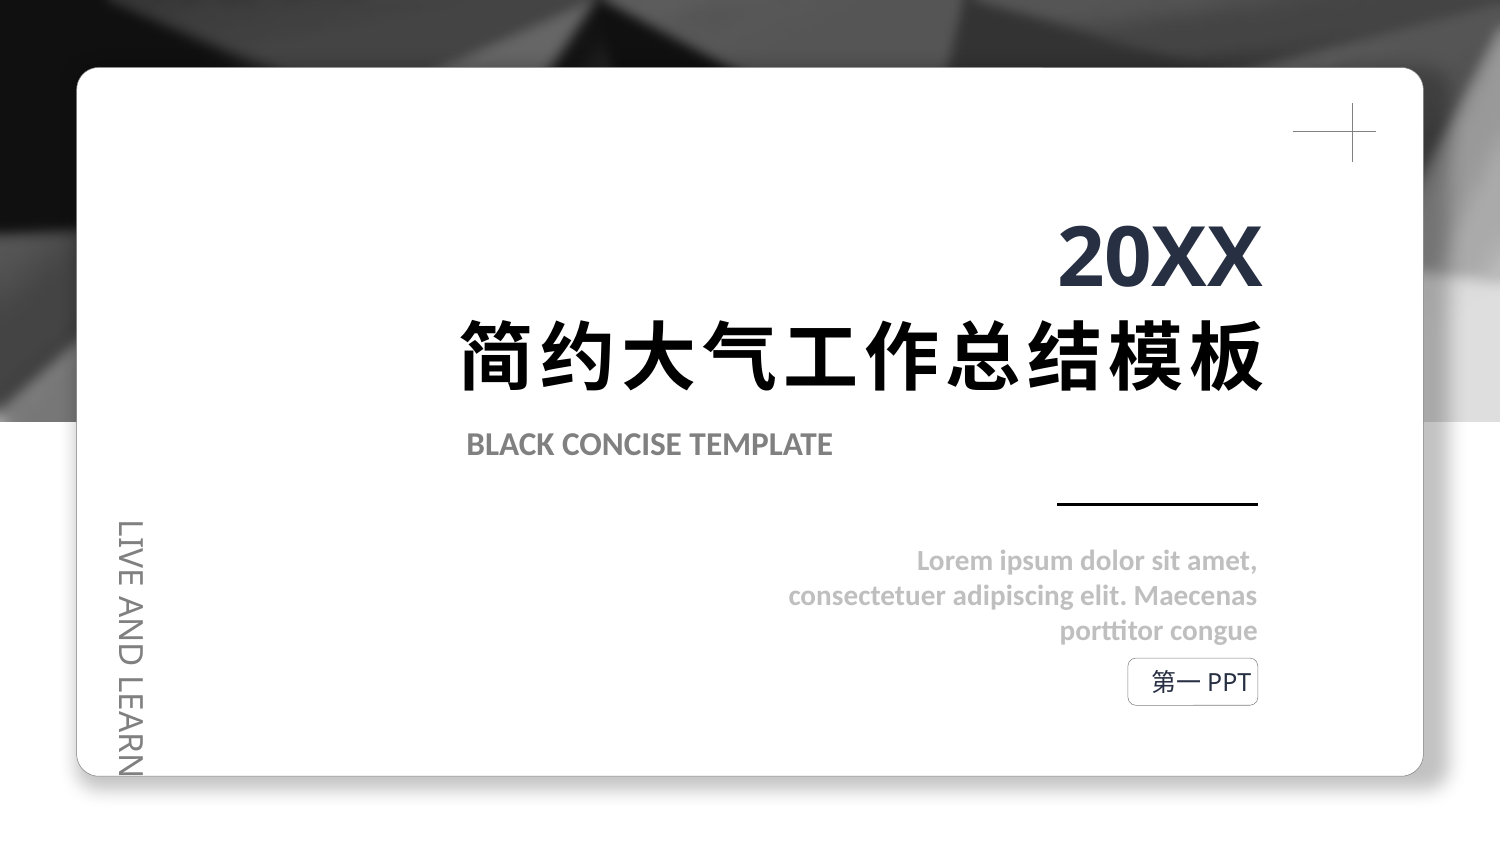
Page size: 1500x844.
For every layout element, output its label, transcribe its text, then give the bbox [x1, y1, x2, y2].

picture [0, 0, 1500, 423]
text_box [1293, 102, 1377, 163]
text_box [1125, 655, 1260, 708]
text_box BLACK CONCISE TEMPLATE [466, 431, 1258, 462]
text_box LIVE AND LEARN [112, 520, 153, 814]
text_box [74, 431, 1426, 779]
text_box 第一PPT [1127, 666, 1258, 697]
text_box Lorem ipsum dolor sit amet, consectetuer adipiscing elit. Maecenas porttitor congue [785, 541, 1258, 647]
